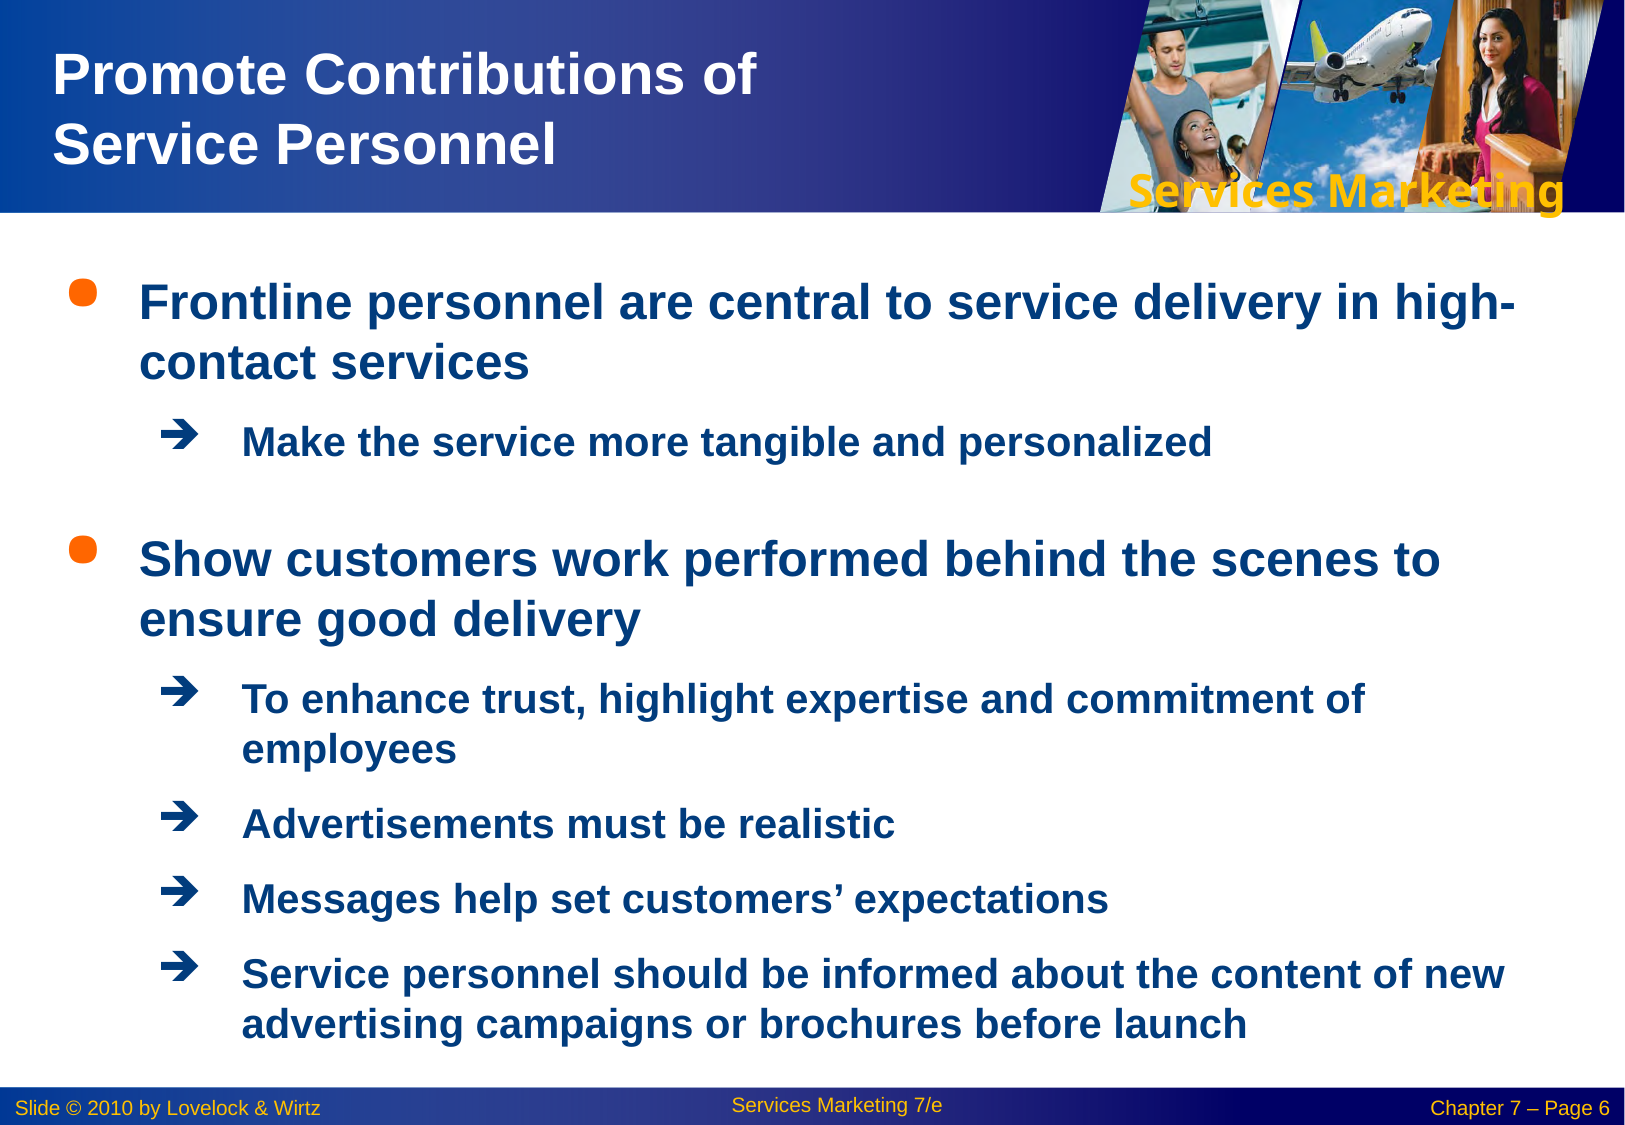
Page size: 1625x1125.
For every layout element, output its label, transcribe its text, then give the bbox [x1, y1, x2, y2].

picture [1162, 186, 1172, 192]
list Frontline personnel are central to service delivery in high-contact services Make the service more tangible and personalized Show customers work performed behind the scenes to ensure good delivery To enhance trust, highlight expertise and commitment of employees Advertisements must be realistic Messages help set customers’ expectations Service personnel should be informed about the content of new advertising campaigns or brochures before launch [49, 261, 1588, 1051]
title Promote Contributions of Service Personnel [36, 37, 1088, 176]
picture [1100, 0, 1604, 213]
picture [1546, 187, 1556, 202]
